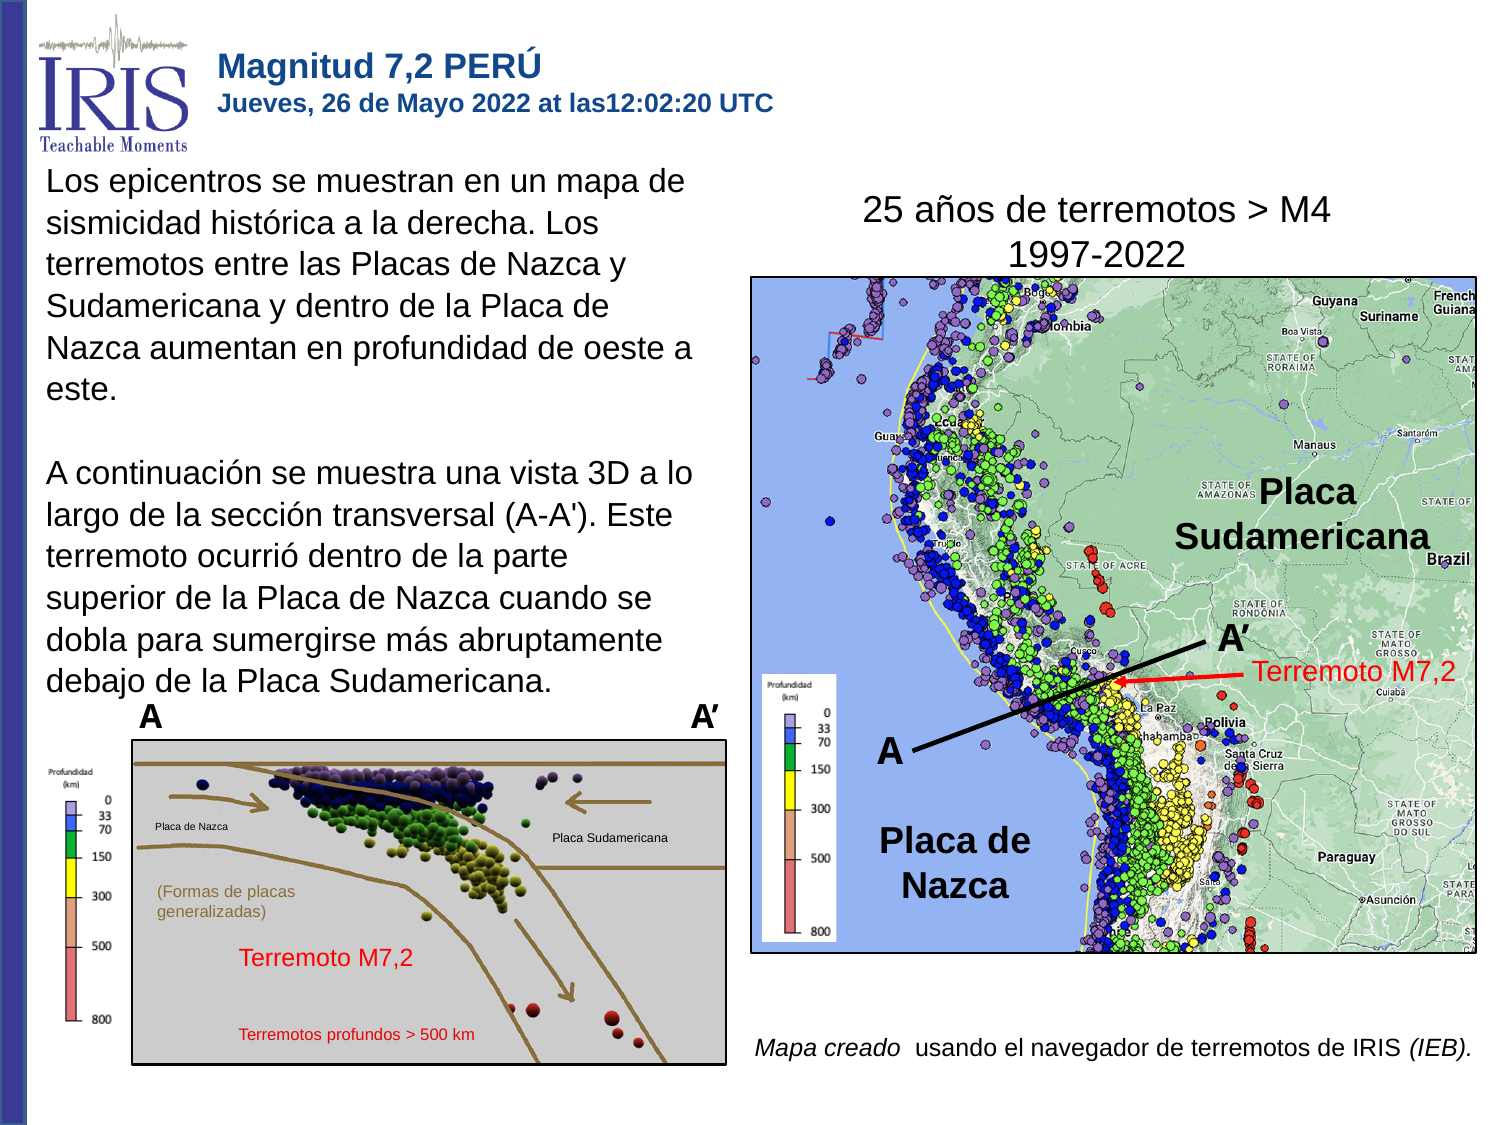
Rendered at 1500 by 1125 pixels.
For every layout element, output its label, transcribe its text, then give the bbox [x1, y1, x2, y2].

text_box A’ [676, 687, 746, 743]
picture [39, 12, 188, 165]
text_box Magnitud 7,2 PERÚ Jueves, 26 de Mayo 2022 at las12:02:20 UTC [202, 0, 1499, 125]
text_box [0, 0, 27, 1125]
text_box A [124, 687, 175, 743]
picture [43, 762, 118, 1030]
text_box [1211, 674, 1244, 683]
text_box Mapa creado usando el navegador de terremotos de IRIS (IEB). [739, 1023, 1500, 1069]
text_box Los epicentros se muestran en un mapa de sismicidad histórica a la derecha. Los terremotos entre las Placas de Nazca y Sudamericana y dentro de la Placa de Nazca aumentan en profundidad de oeste a este. A continuación se muestra una vista 3D a lo largo de la sección transversal (A-A'). Este terremoto ocurrió dentro de la parte superior de la Placa de Nazca cuando se dobla para sumergirse más abruptamente debajo de la Placa Sudamericana. [31, 149, 710, 707]
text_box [912, 641, 1206, 752]
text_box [132, 740, 726, 1064]
text_box 25 años de terremotos > M4 1997-2022 [752, 177, 1442, 275]
picture [751, 277, 1476, 953]
